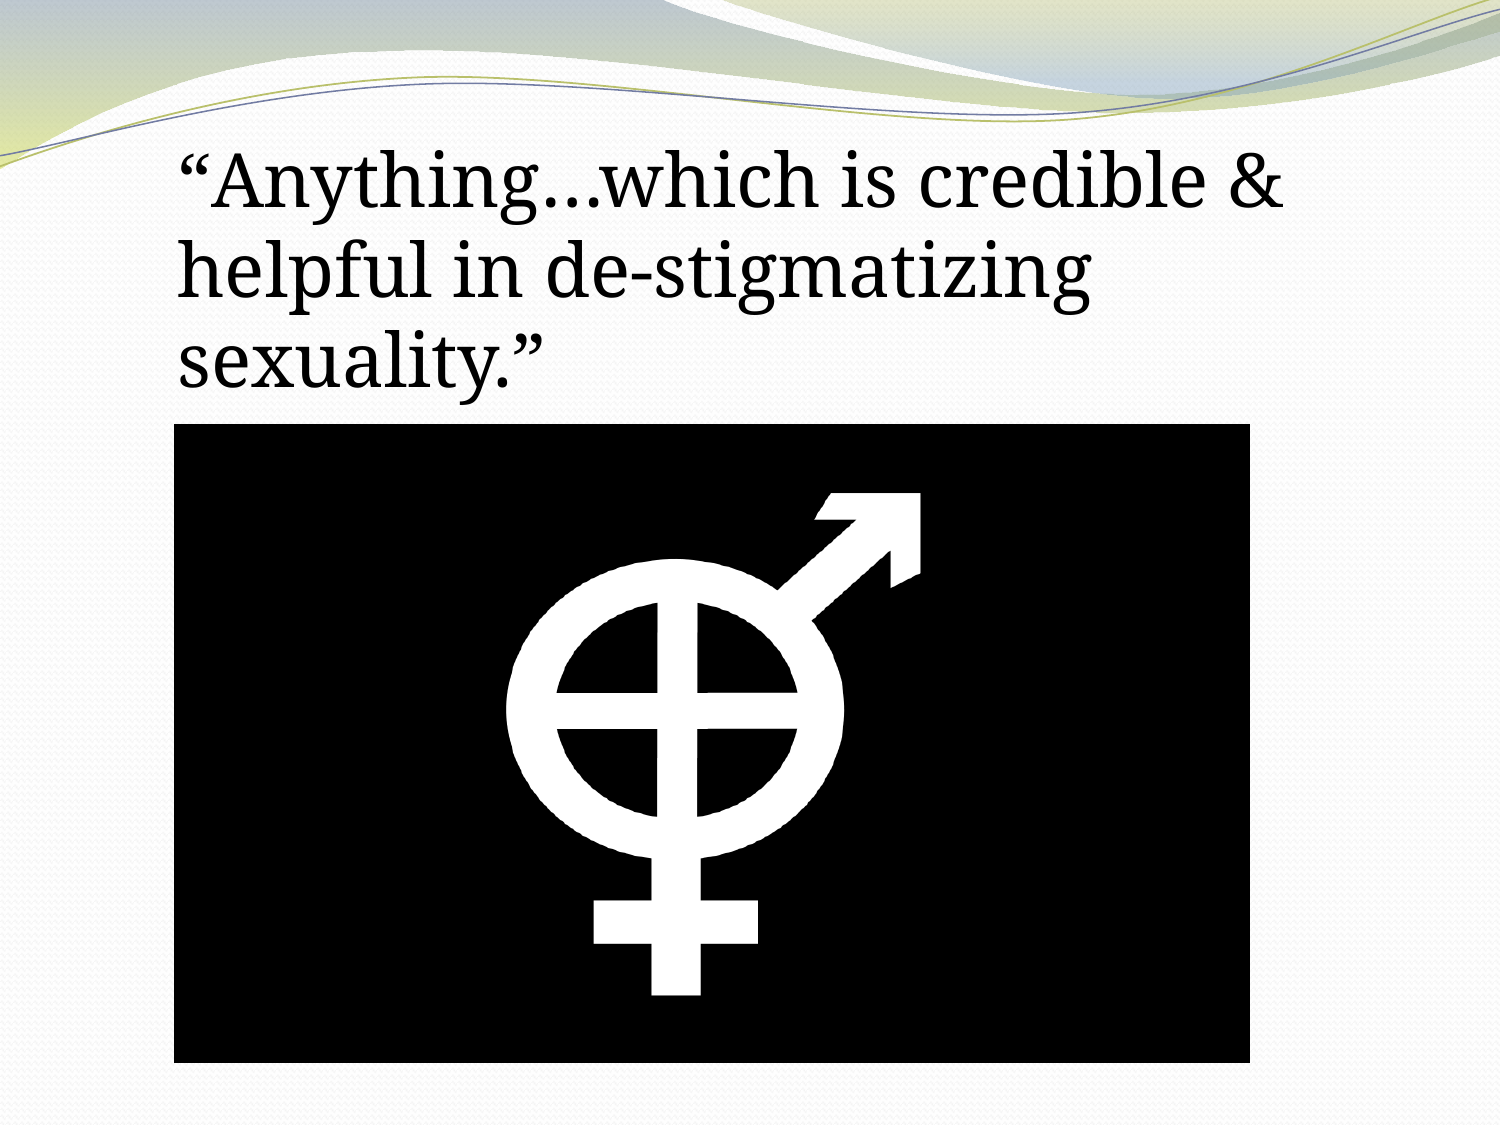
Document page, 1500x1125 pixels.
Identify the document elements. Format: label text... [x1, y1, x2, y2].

text_box “Anything…which is credible & helpful in de-stigmatizing sexuality.” [162, 124, 1350, 410]
picture [174, 424, 1251, 1063]
